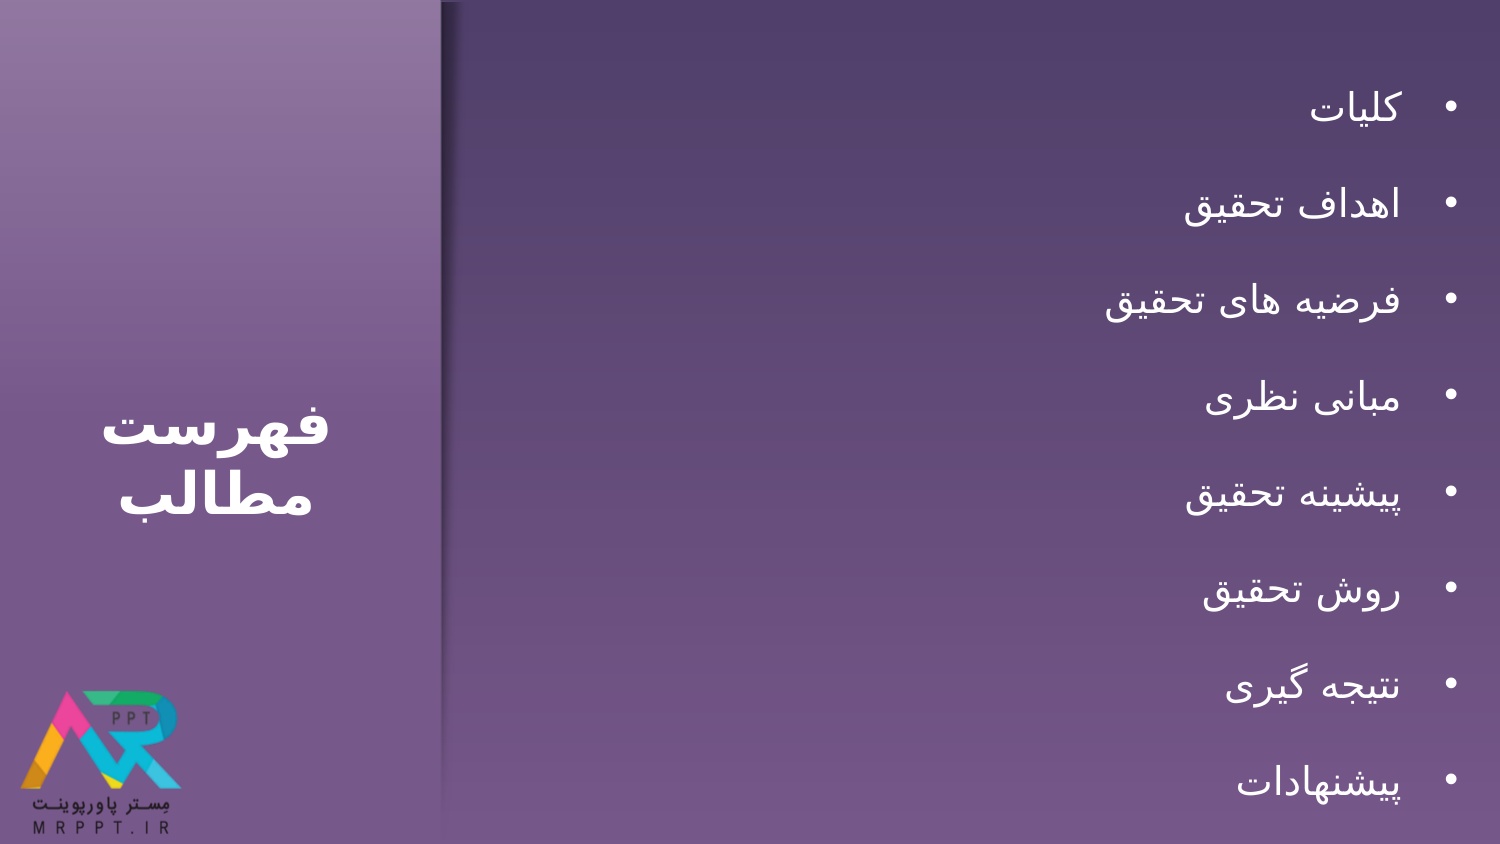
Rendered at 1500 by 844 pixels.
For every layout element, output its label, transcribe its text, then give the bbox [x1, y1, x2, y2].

picture [0, 682, 201, 844]
text_box كليات اهداف تحقیق فرضیه های تحقیق مبانی نظری پیشینه تحقیق روش تحقیق نتیجه گیری پيشنهادات [722, 50, 1473, 811]
text_box فهرست مطالب [22, 378, 411, 474]
